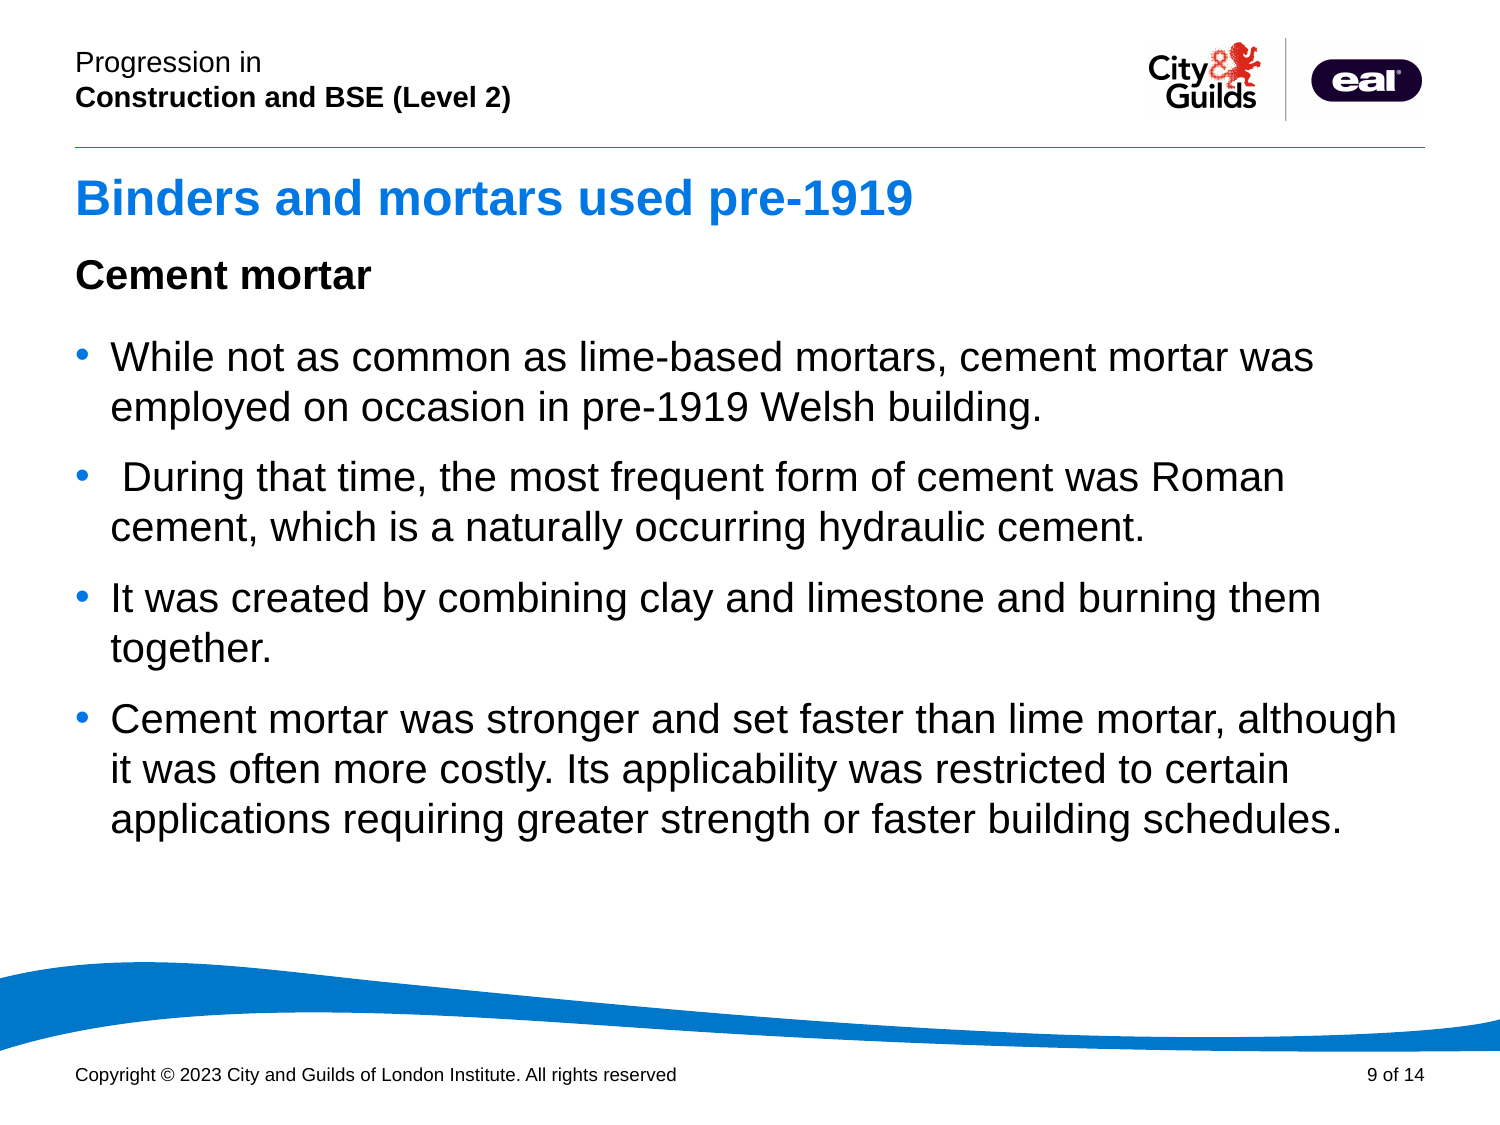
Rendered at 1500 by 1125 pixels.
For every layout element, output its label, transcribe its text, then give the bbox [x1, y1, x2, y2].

title Binders and mortars used pre-1919 [74, 165, 1426, 229]
list Cement mortar While not as common as lime-based mortars, cement mortar was employed on occasion in pre-1919 Welsh building. During that time, the most frequent form of cement was Roman cement, which is a naturally occurring hydraulic cement. It was created by combining clay and limestone and burning them together. Cement mortar was stronger and set faster than lime mortar, although it was often more costly. Its applicability was restricted to certain applications requiring greater strength or faster building schedules. [74, 247, 1426, 946]
picture [1149, 38, 1422, 121]
